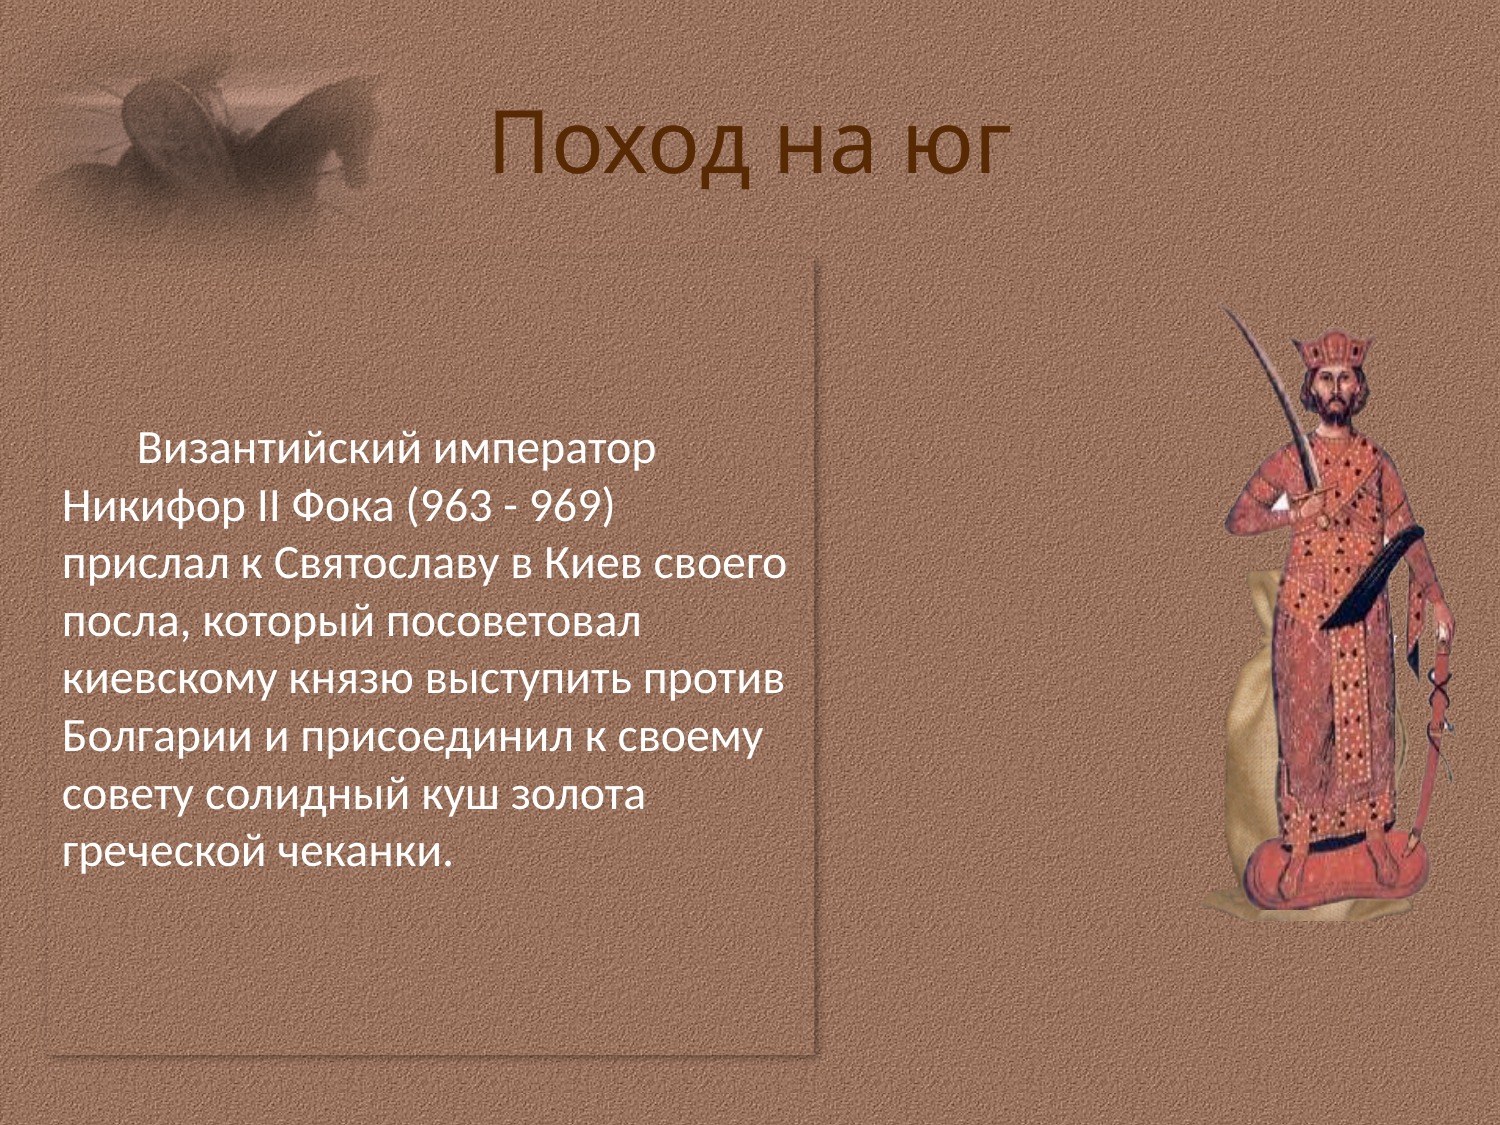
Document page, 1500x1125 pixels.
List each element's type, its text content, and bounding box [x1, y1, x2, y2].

text_box [45, 256, 817, 1057]
list Византийский император Никифор II Фока (963 - 969) прислал к Святославу в Киев своего посла, который посоветовал киевскому князю выступить против Болгарии и присоединил к своему совету солидный куш золота греческой чеканки. [46, 292, 809, 1001]
picture [0, 0, 1500, 1125]
title Поход на юг [465, 45, 1425, 233]
footer www.sliderpoint.org [512, 1042, 988, 1103]
